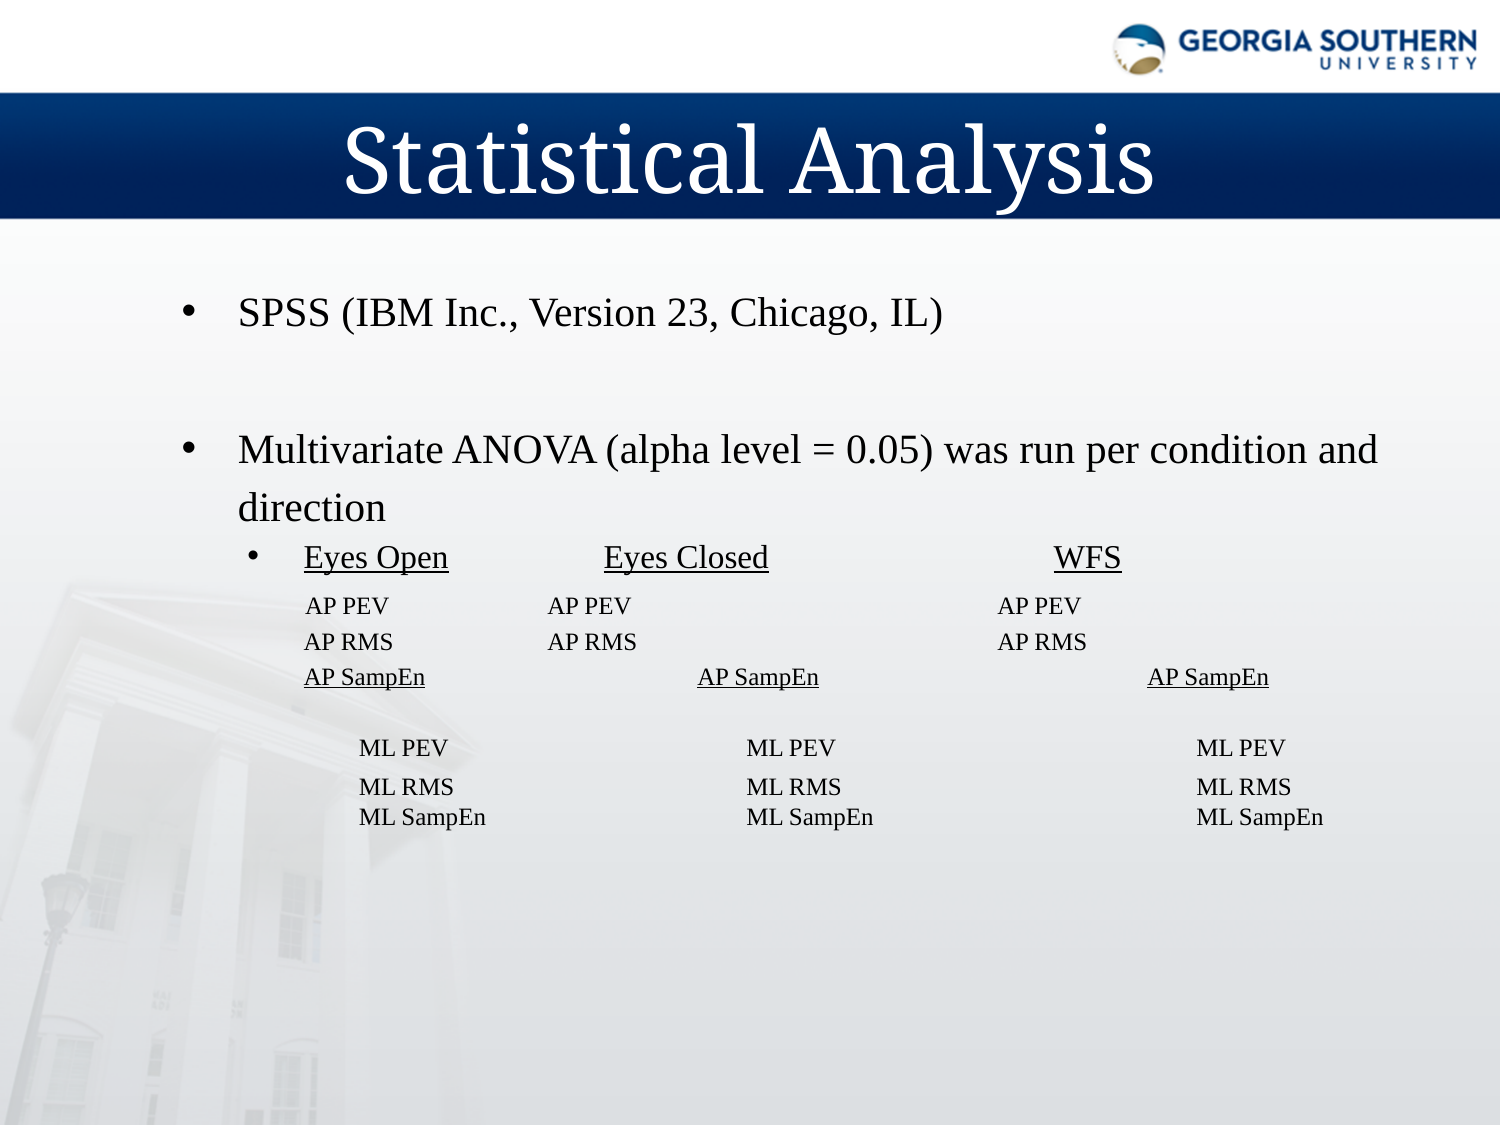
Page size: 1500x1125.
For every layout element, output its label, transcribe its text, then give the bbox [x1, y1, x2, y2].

title Statistical Analysis [75, 94, 1425, 220]
picture [0, 0, 1500, 1125]
list SPSS (IBM Inc., Version 23, Chicago, IL) Multivariate ANOVA (alpha level = 0.05) was run per condition and direction Eyes Open Eyes Closed WFS AP PEV AP PEV AP PEV AP RMS AP RMS AP RMS AP SampEn AP SampEn AP SampEn ML PEV ML PEV ML PEV ML RMS ML RMS ML RMS ML SampEn ML SampEn ML SampEn [75, 262, 1425, 1030]
